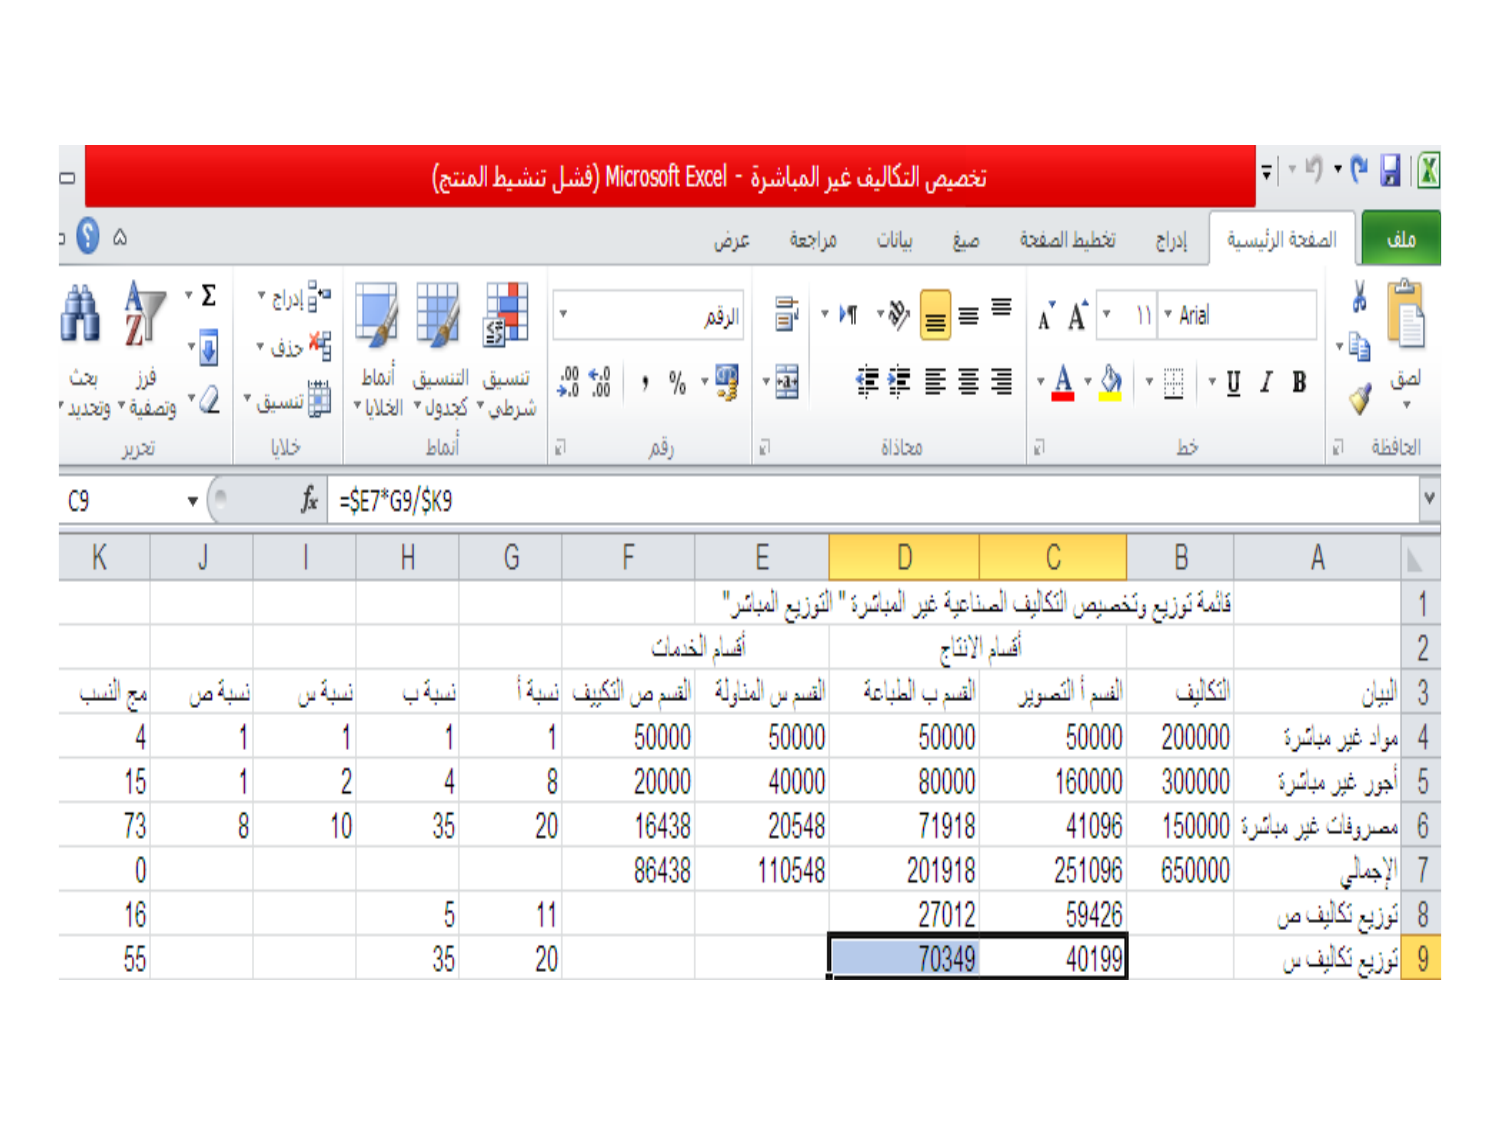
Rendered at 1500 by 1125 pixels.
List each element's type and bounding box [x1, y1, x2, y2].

picture [58, 145, 1442, 980]
